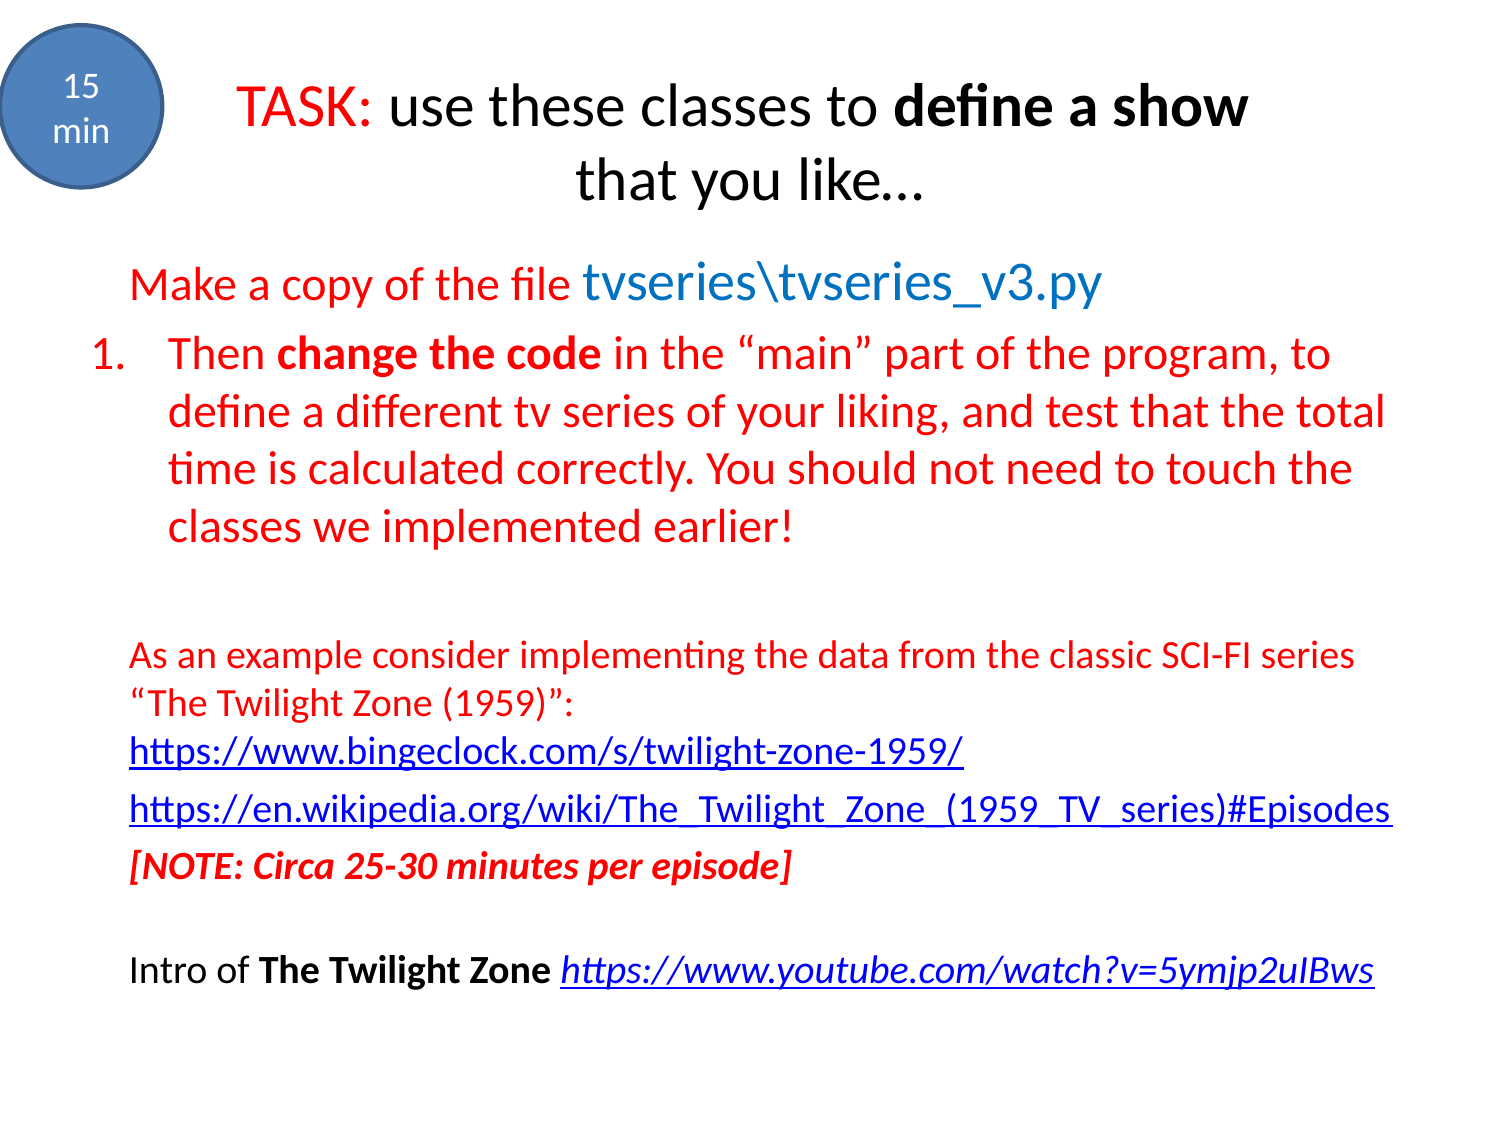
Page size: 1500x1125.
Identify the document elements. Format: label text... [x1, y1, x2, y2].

list Make a copy of the file tvseries\tvseries_v3.py Then change the code in the “main” part of the program, to define a different tv series of your liking, and test that the total time is calculated correctly. You should not need to touch the classes we implemented earlier! As an example consider implementing the data from the classic SCI-FI series “The Twilight Zone (1959)”: https://www.bingeclock.com/s/twilight-zone-1959/ https://en.wikipedia.org/wiki/The_Twilight_Zone_(1959_TV_series)#Episodes [NOTE: Circa 25-30 minutes per episode] Intro of The Twilight Zone https://www.youtube.com/watch?v=5ymjp2uIBws [75, 237, 1425, 1075]
text_box 15 min [0, 23, 165, 190]
title TASK: use these classes to define a show that you like… [150, 55, 1350, 222]
